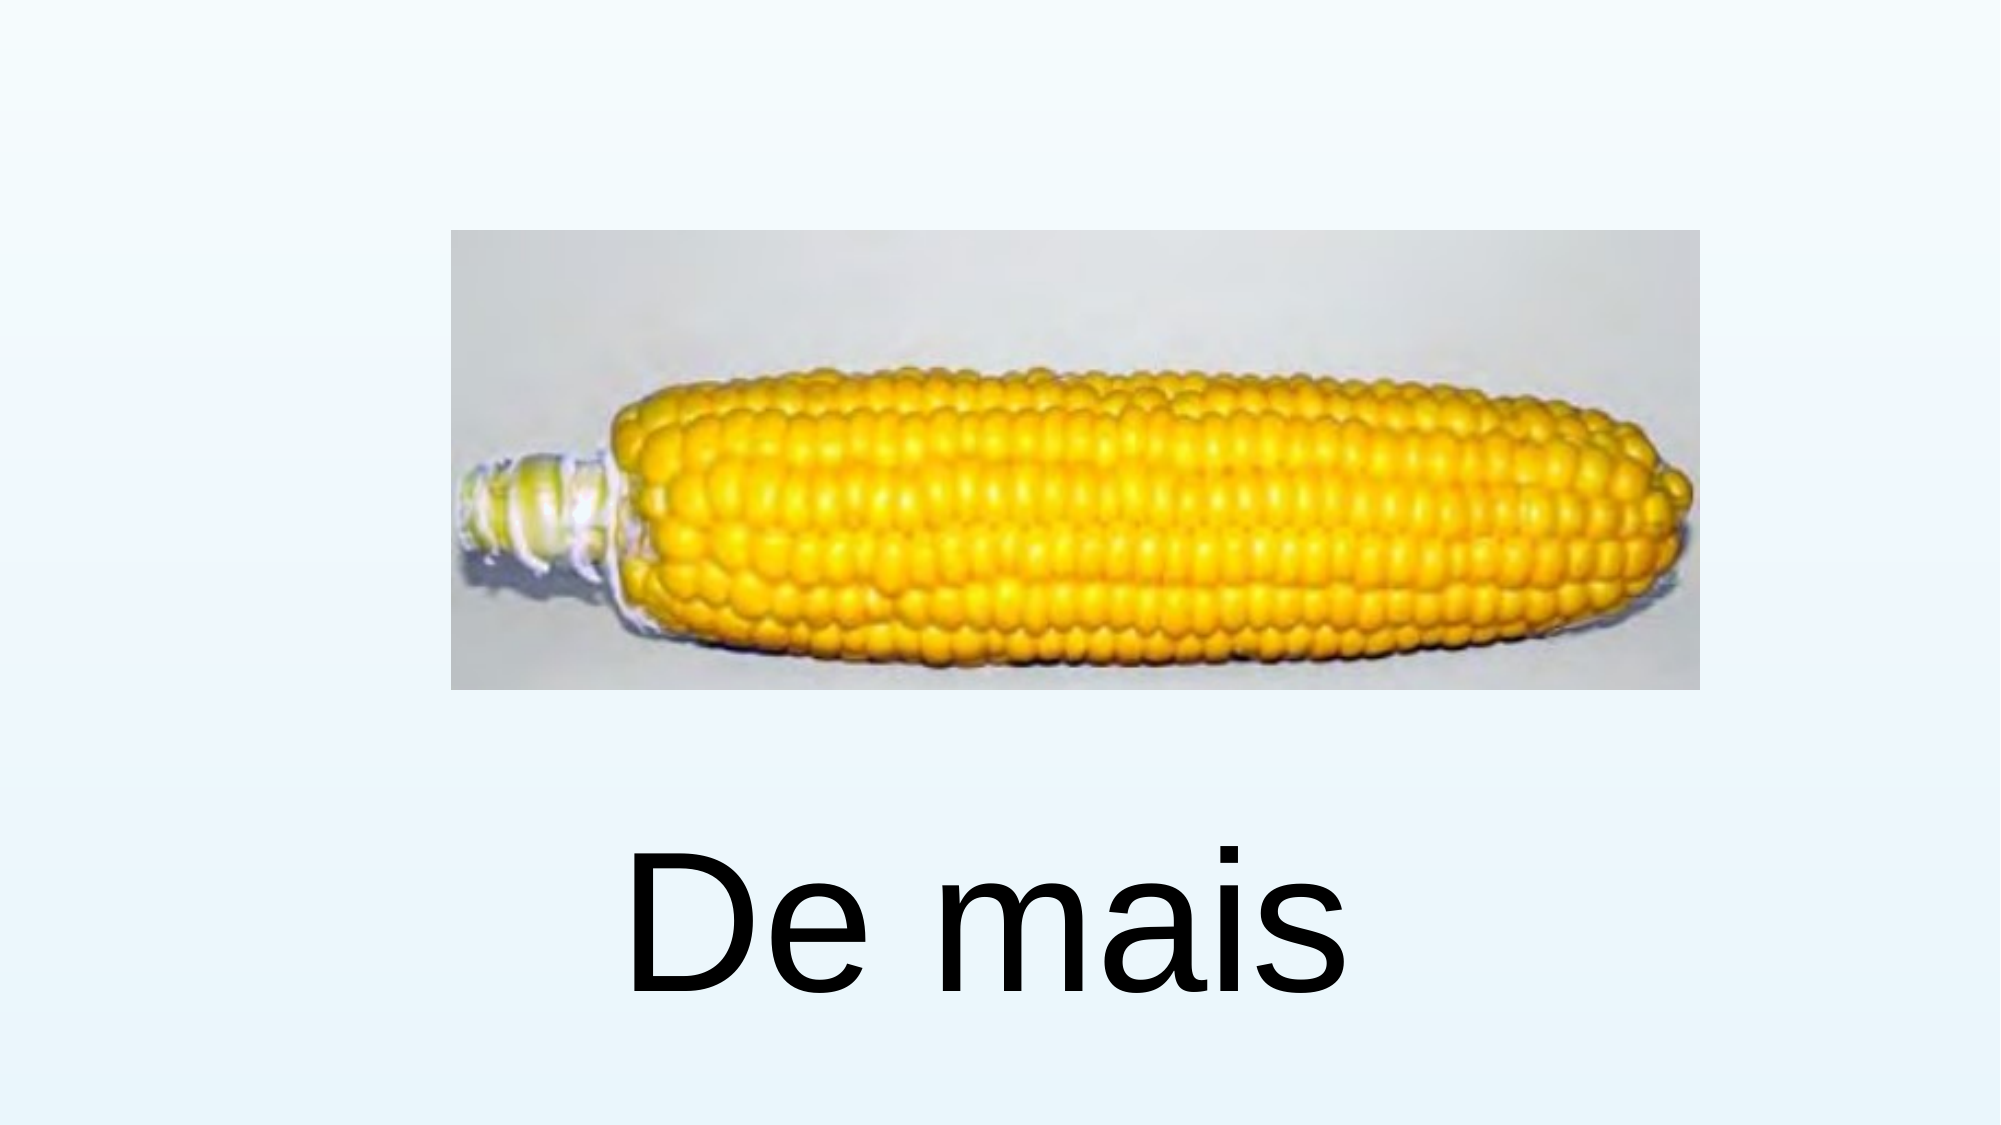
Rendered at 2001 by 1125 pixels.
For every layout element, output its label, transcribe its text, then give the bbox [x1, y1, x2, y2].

text_box De mais [603, 784, 1368, 1040]
picture [451, 229, 1701, 690]
